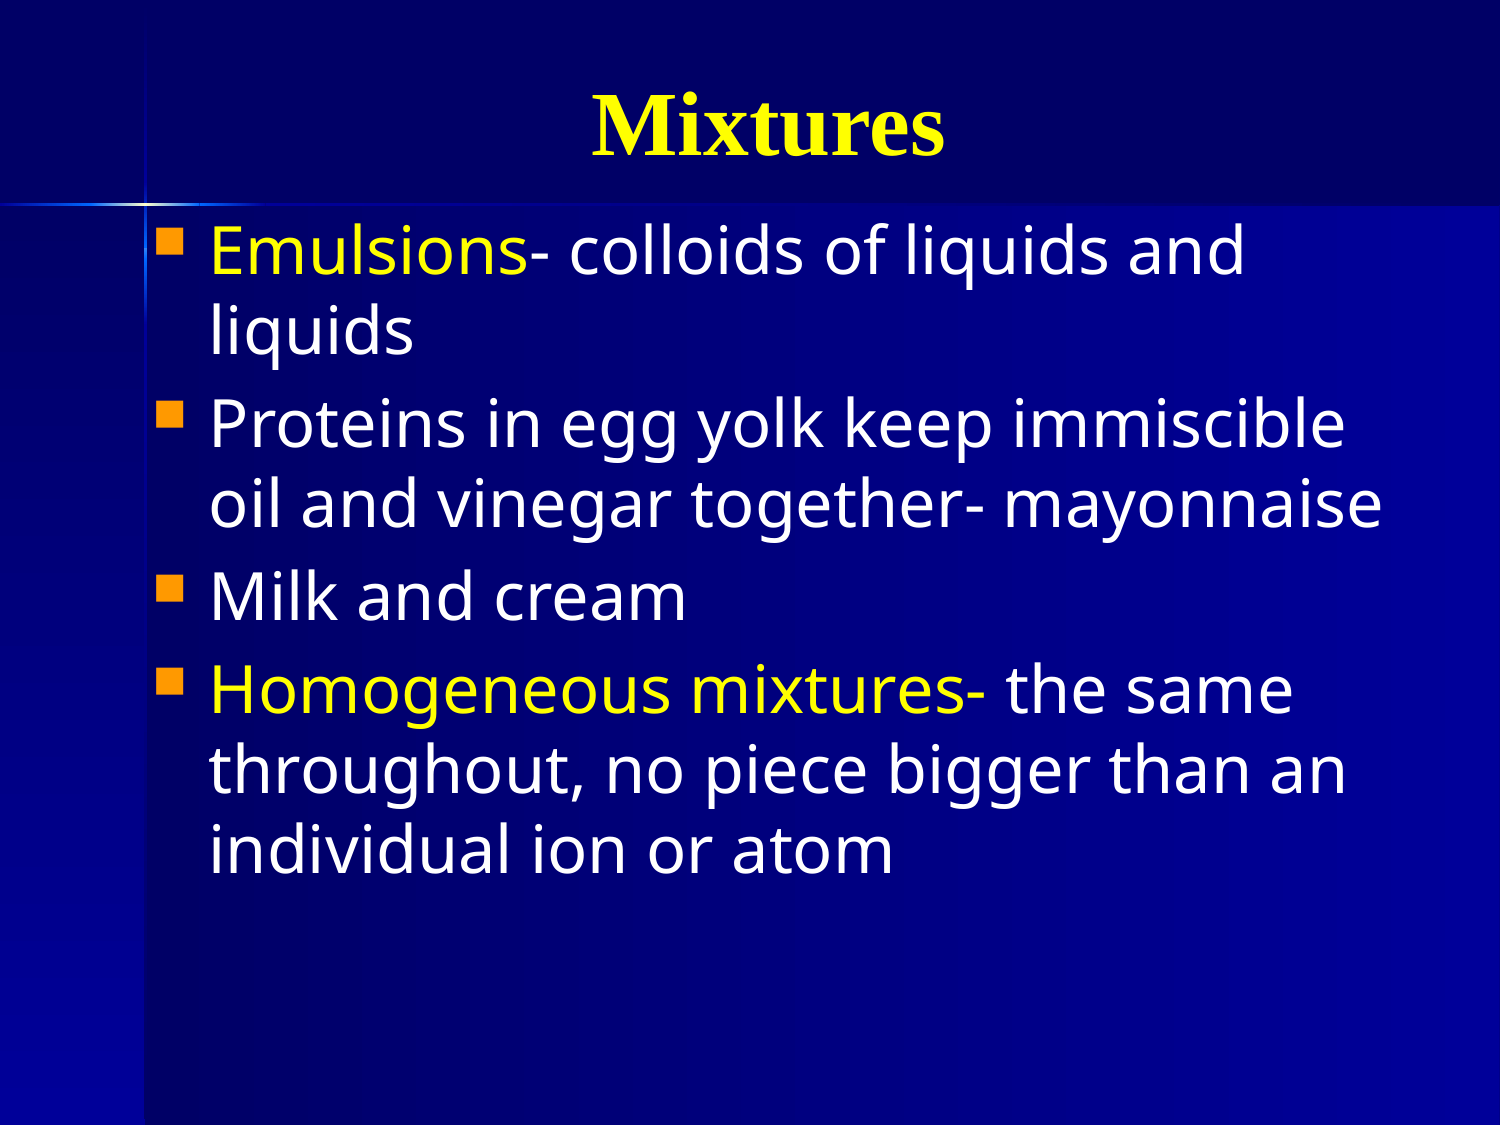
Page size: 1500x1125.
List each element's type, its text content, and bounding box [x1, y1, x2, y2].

list Emulsions- colloids of liquids and liquids Proteins in egg yolk keep immiscible oil and vinegar together- mayonnaise Milk and cream Homogeneous mixtures- the same throughout, no piece bigger than an individual ion or atom [137, 199, 1413, 1001]
title Mixtures [149, 49, 1388, 188]
